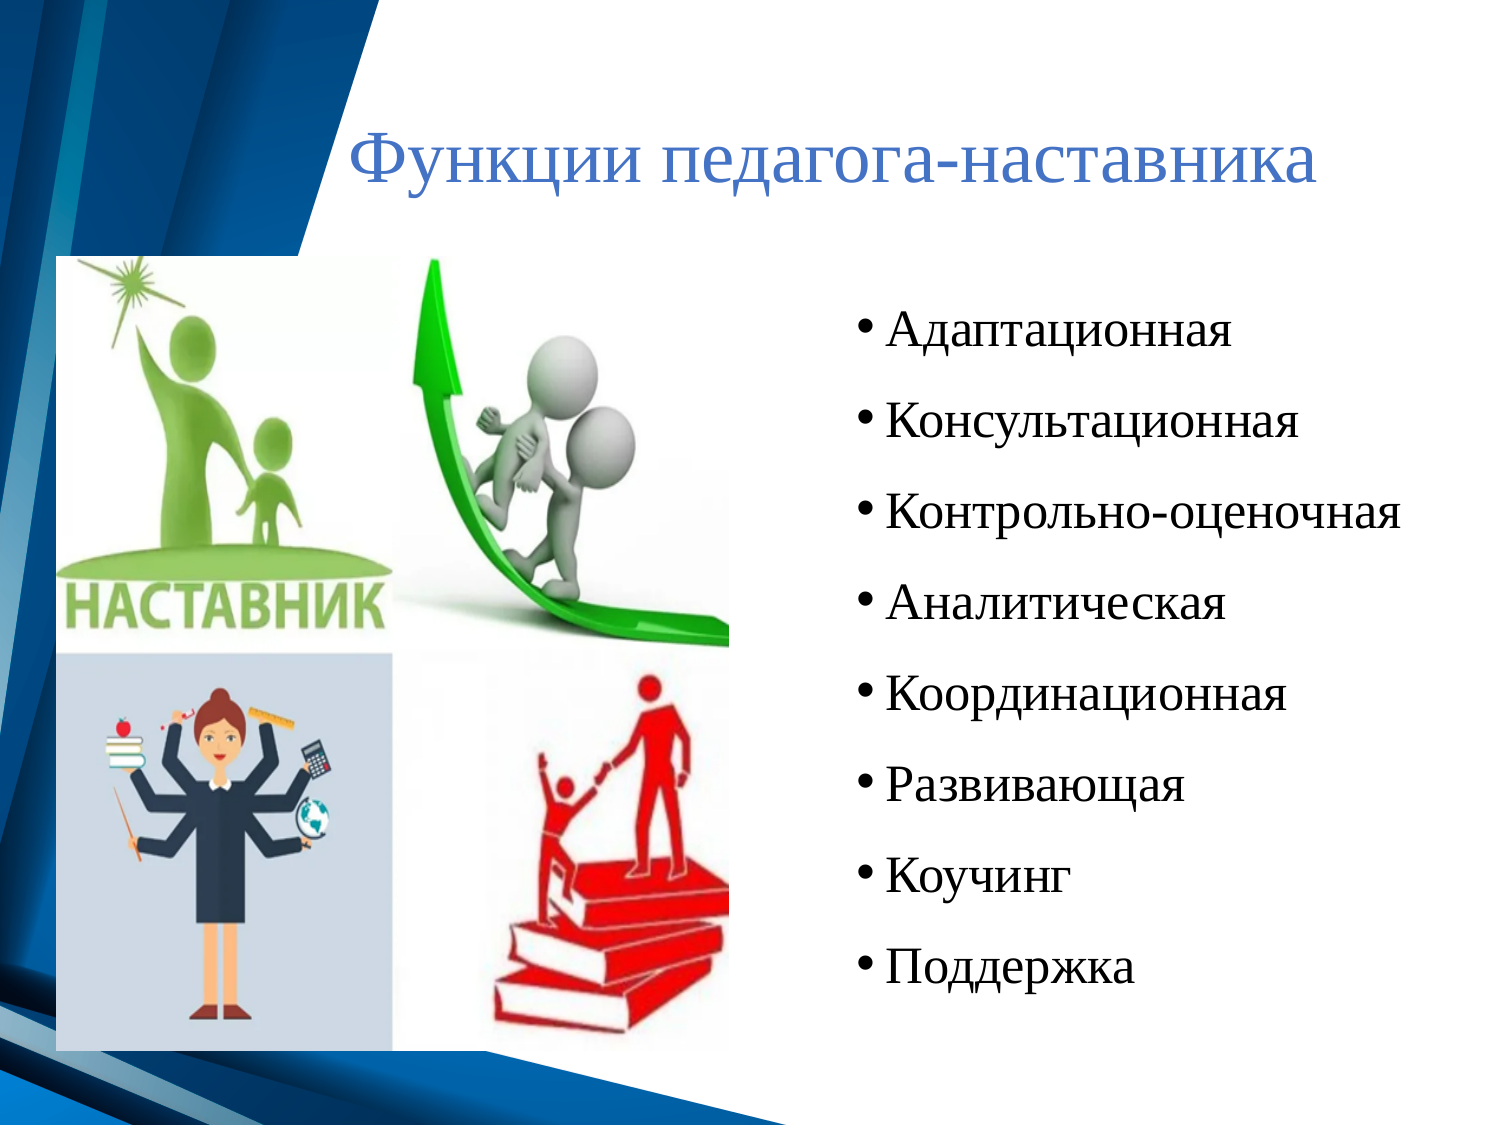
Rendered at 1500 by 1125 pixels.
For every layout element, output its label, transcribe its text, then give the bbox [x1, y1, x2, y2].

list Адаптационная Консультационная Контрольно-оценочная Аналитическая Координационная Развивающая Коучинг Поддержка [745, 277, 1429, 1051]
title Функции педагога-наставника [200, 73, 1395, 218]
picture [0, 0, 1500, 1125]
